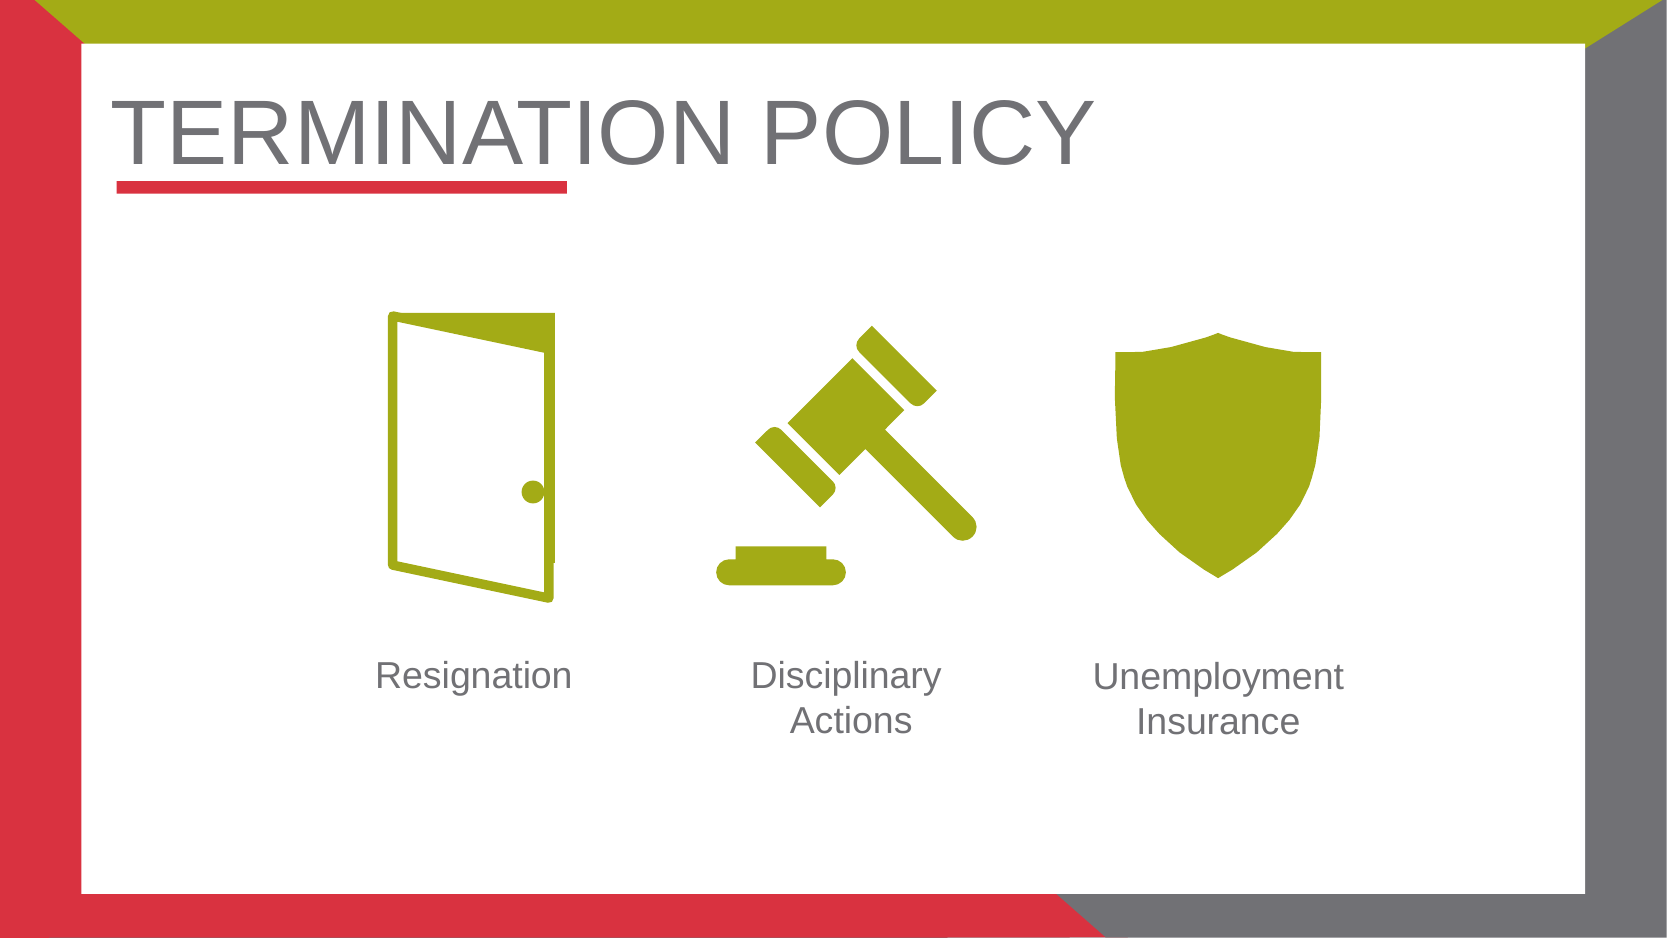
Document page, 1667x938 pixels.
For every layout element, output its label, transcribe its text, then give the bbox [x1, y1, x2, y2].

text_box Resignation [267, 643, 681, 704]
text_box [690, 299, 1002, 612]
text_box [1114, 332, 1322, 579]
title TERMINATION POLICY [95, 50, 1568, 207]
text_box Disciplinary Actions [639, 644, 1011, 749]
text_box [392, 312, 556, 599]
text_box Unemployment Insurance [1011, 644, 1425, 750]
